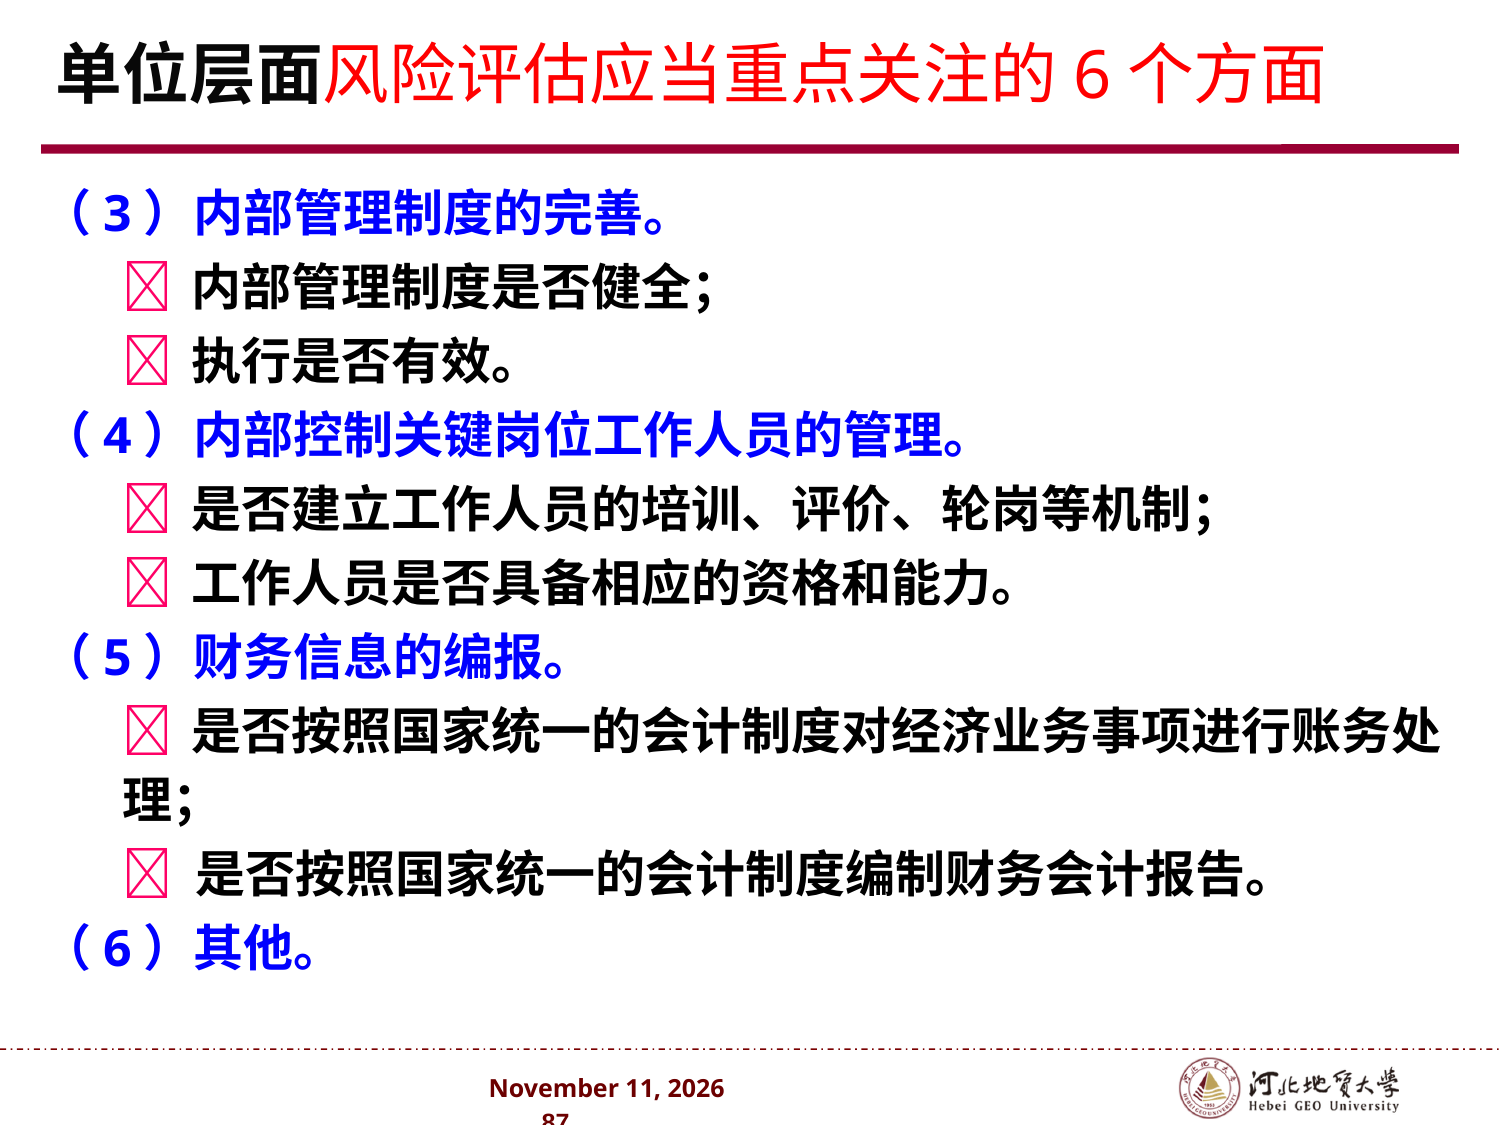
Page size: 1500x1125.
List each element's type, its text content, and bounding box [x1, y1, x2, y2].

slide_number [473, 1064, 990, 1109]
text_box 单位层面风险评估应当重点关注的6个方面 [41, 19, 1459, 126]
text_box （3）内部管理制度的完善。  内部管理制度是否健全；  执行是否有效。 （4）内部控制关键岗位工作人员的管理。  是否建立工作人员的培训、评价、轮岗等机制；  工作人员是否具备相应的资格和能力。 （5）财务信息的编报。  是否按照国家统一的会计制度对经济业务事项进行账务处理；  是否按照国家统一的会计制度编制财务会计报告。 （6）其他。 [41, 172, 1459, 1035]
picture [1159, 1049, 1420, 1125]
